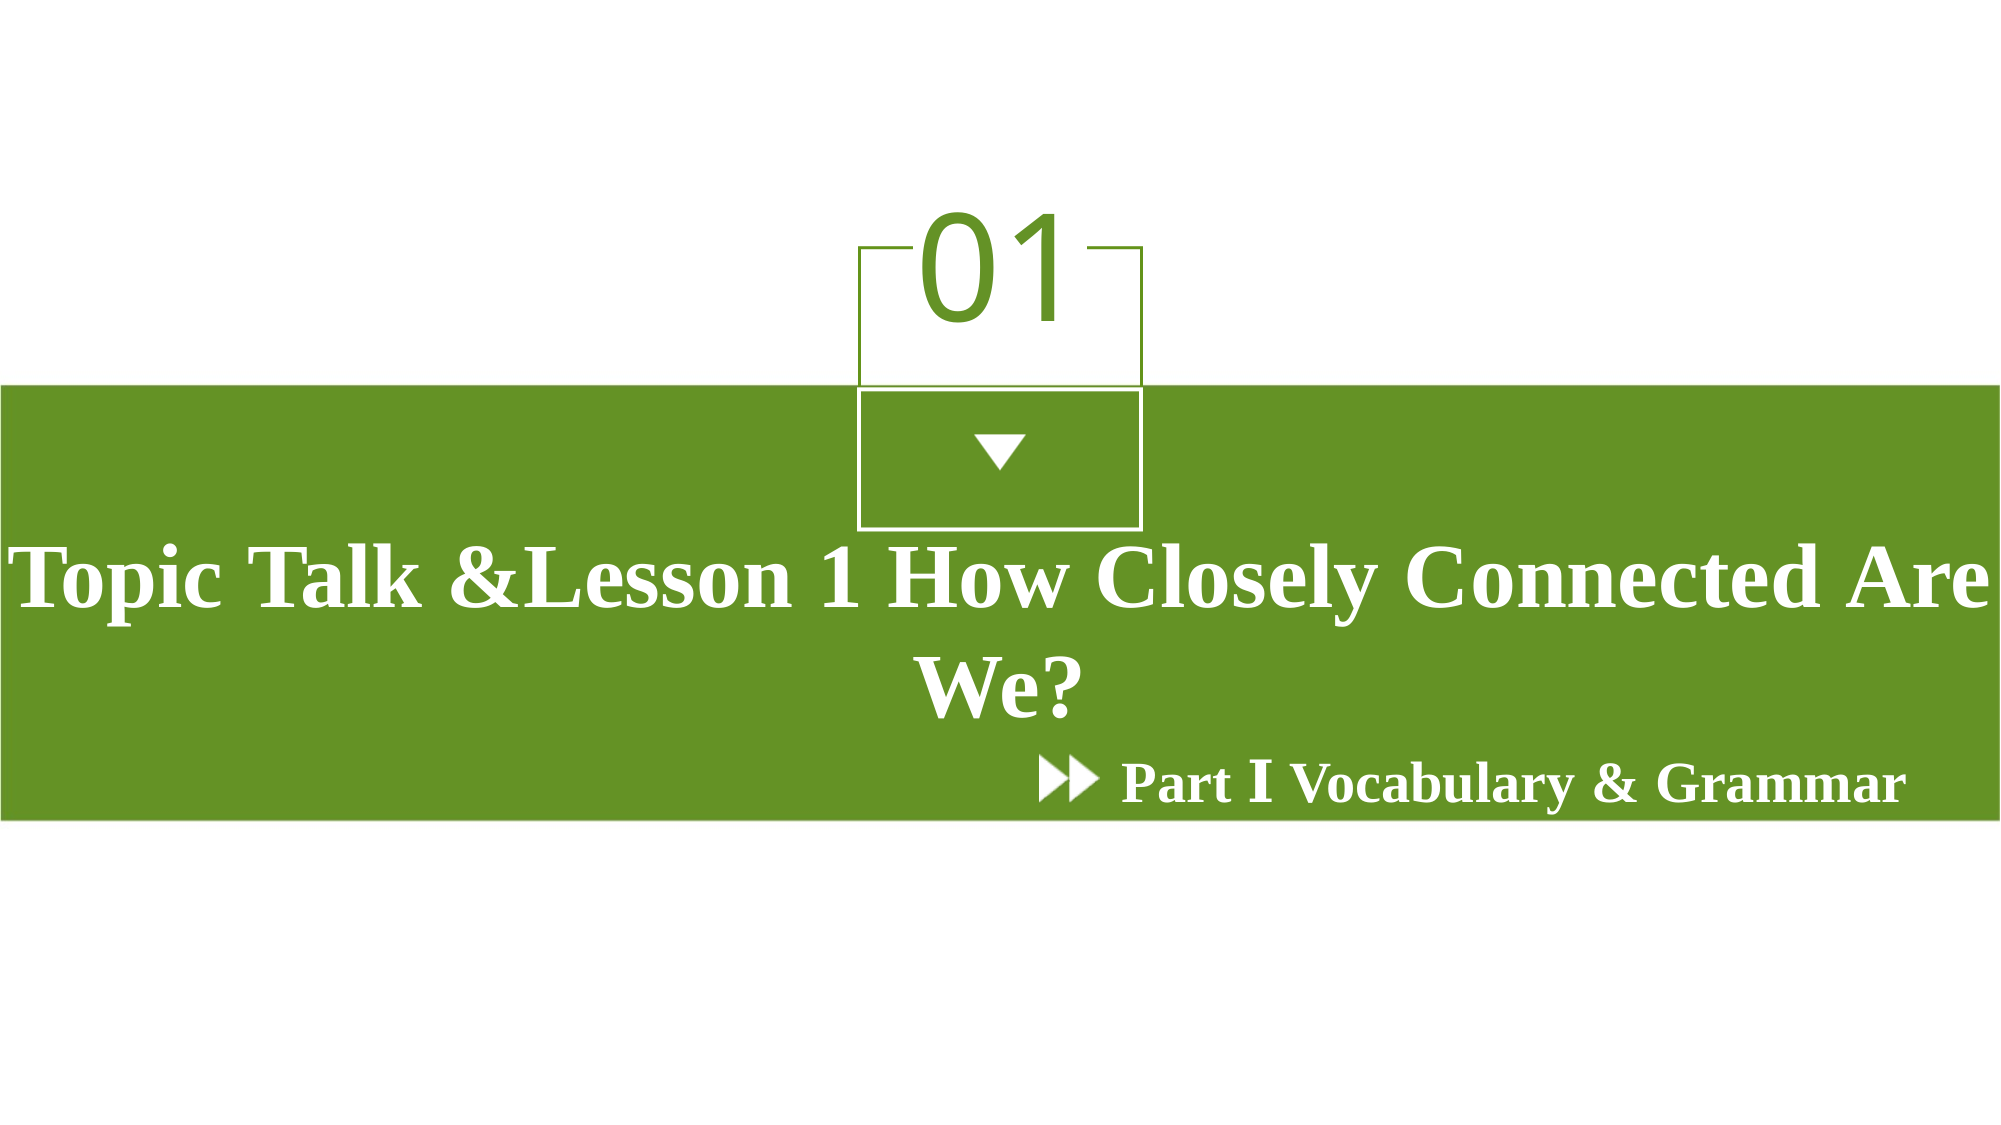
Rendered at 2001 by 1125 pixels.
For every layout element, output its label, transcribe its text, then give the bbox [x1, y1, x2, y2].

picture [0, 0, 2000, 515]
text_box Topic Talk &Lesson 1 How Closely Connected Are We? [0, 515, 2000, 736]
text_box Part Ⅰ Vocabulary & Grammar [1121, 738, 1997, 821]
picture [0, 736, 2000, 1125]
text_box 01 [896, 171, 1106, 353]
